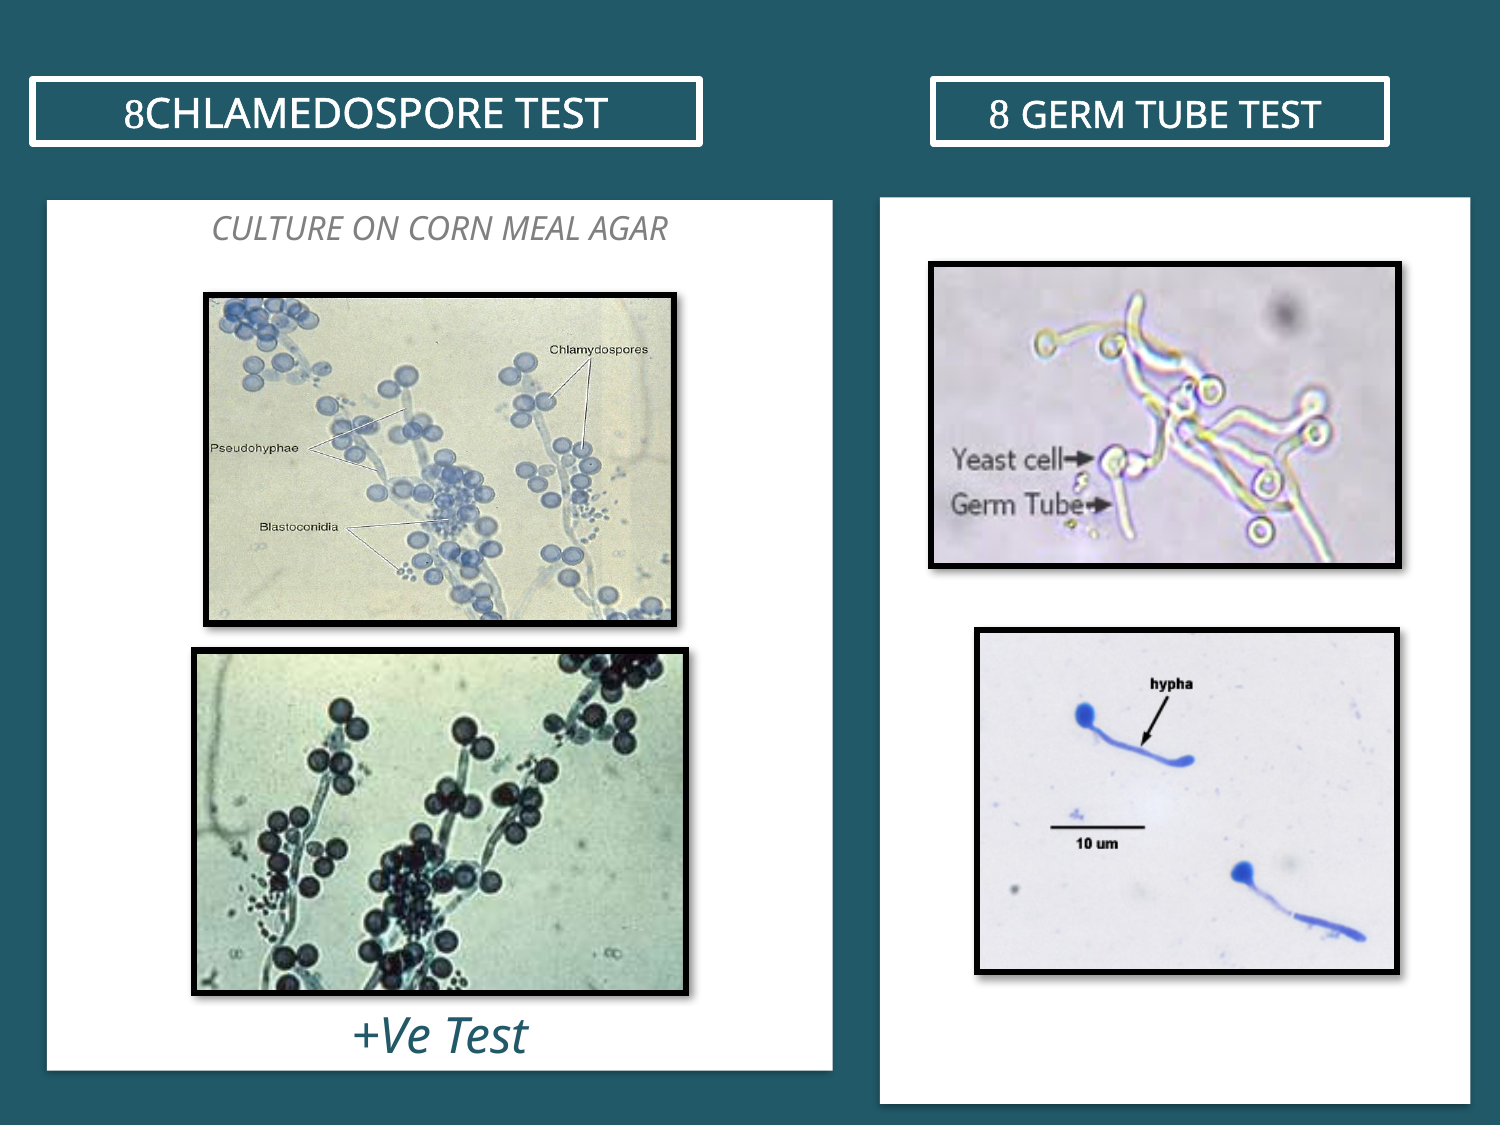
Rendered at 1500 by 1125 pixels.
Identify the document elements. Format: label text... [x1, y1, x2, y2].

picture [196, 653, 683, 990]
title +Ve Test [878, 195, 1473, 1106]
text_box CULTURE ON CORN MEAL AGAR +Ve Test [45, 198, 835, 1073]
picture [933, 266, 1396, 564]
picture [208, 297, 671, 621]
text_box CHLAMEDOSPORE TEST [32, 78, 700, 144]
picture [979, 633, 1394, 970]
text_box  GERM TUBE TEST [933, 78, 1387, 144]
